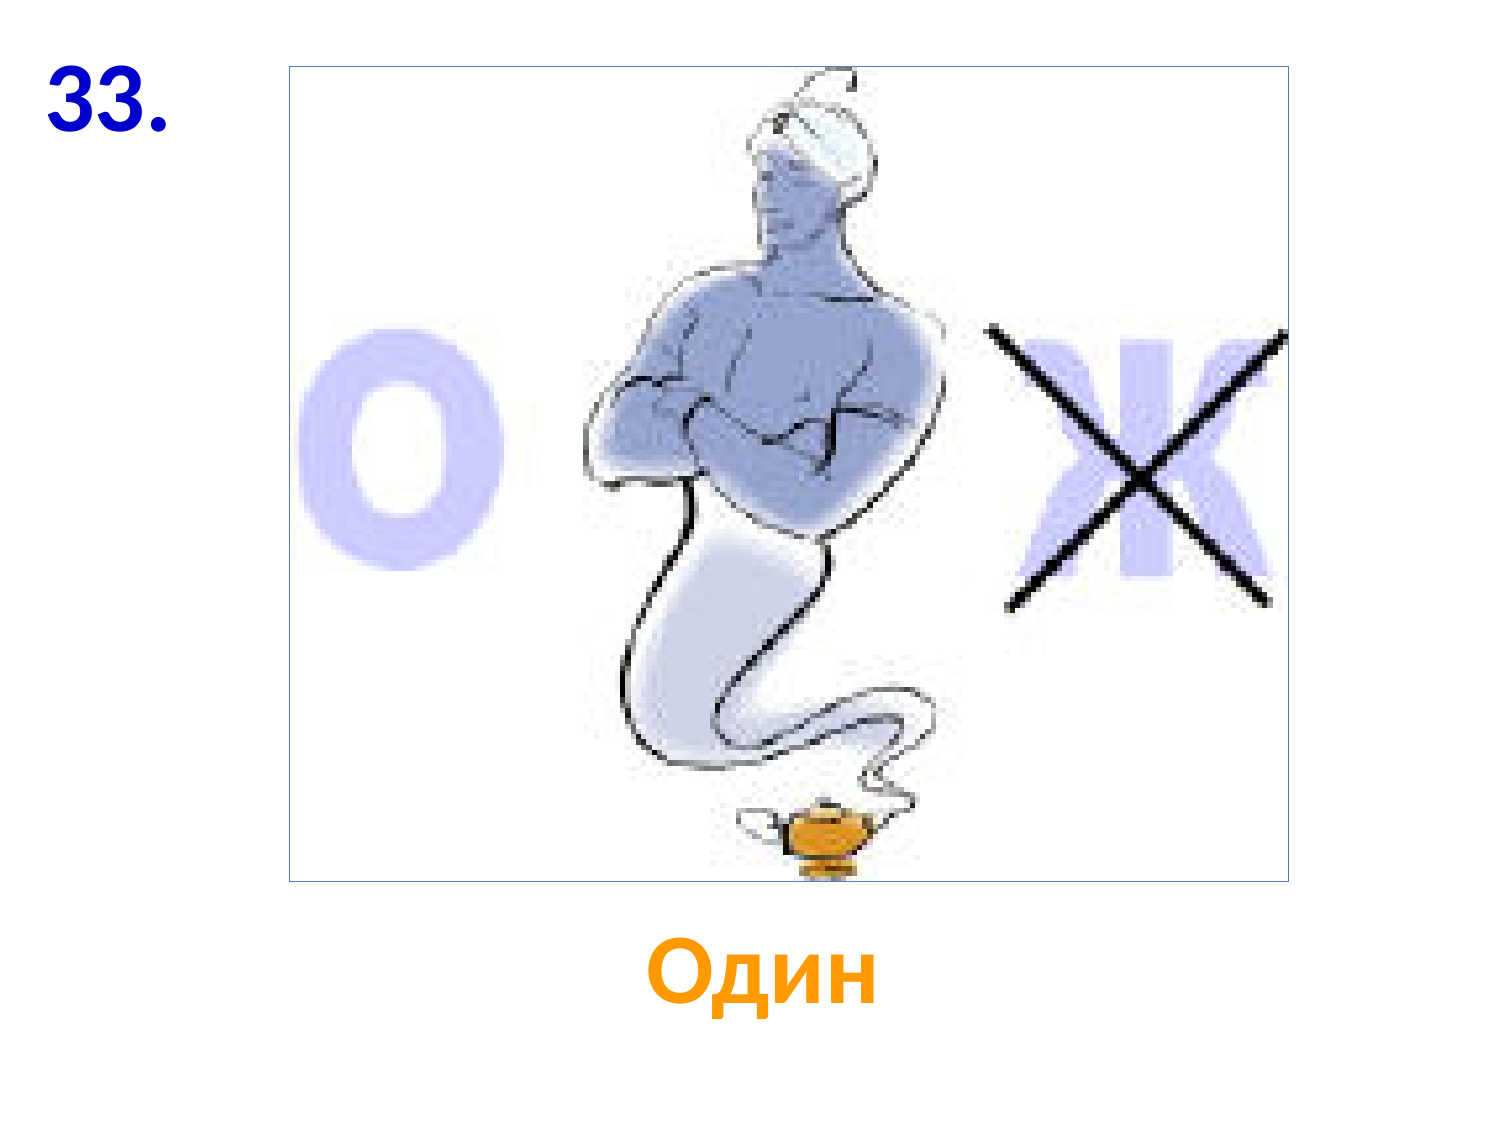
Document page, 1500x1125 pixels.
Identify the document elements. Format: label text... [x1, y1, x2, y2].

title Один [88, 869, 1439, 1058]
text_box 33. [29, 24, 242, 160]
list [288, 66, 1289, 882]
